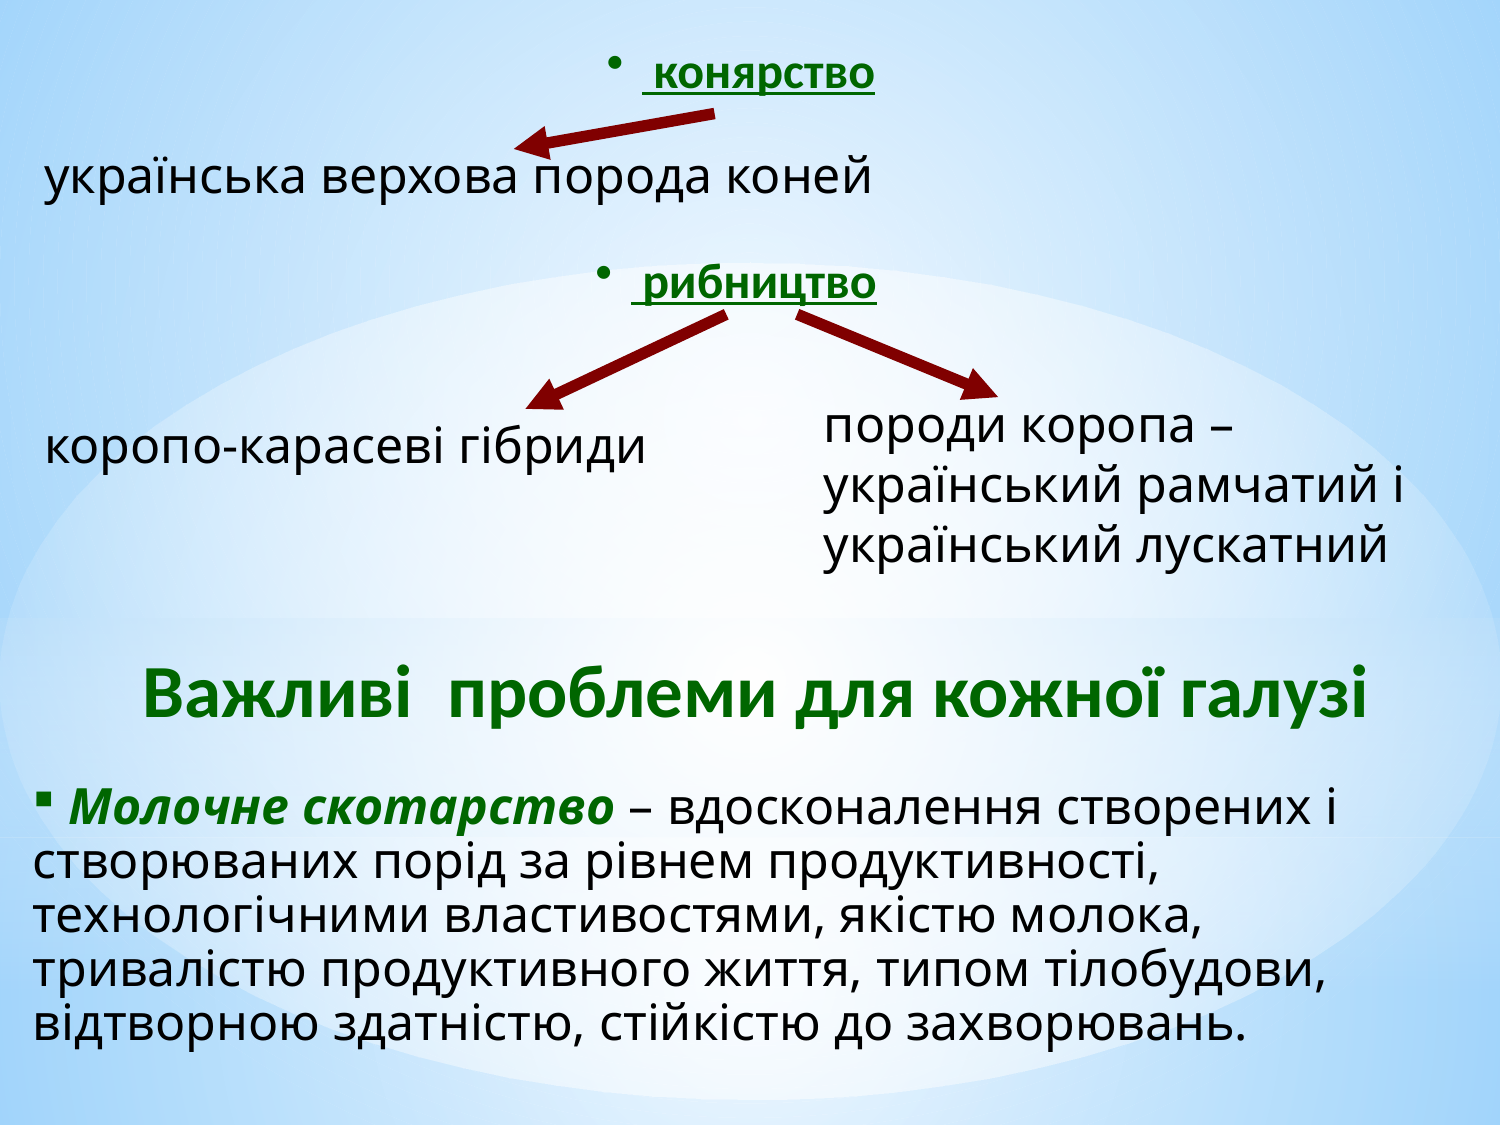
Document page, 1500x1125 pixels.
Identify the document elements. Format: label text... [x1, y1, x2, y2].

text_box [513, 113, 715, 153]
text_box Молочне скотарство – вдосконалення створених і створюваних порід за рівнем продуктивності, технологічними властивостями, якістю молока, тривалістю продуктивного життя, типом тілобудови, відтворною здатністю, стійкістю до захворювань. [17, 704, 1500, 1059]
text_box конярство українська верхова порода коней рибництво коропо-карасеві гібриди [29, 30, 1471, 594]
text_box [797, 314, 999, 399]
text_box [525, 314, 727, 410]
text_box Важливі проблеми для кожної галузі [128, 609, 1385, 704]
text_box породи коропа – український рамчатий і український лускатний [809, 385, 1483, 581]
